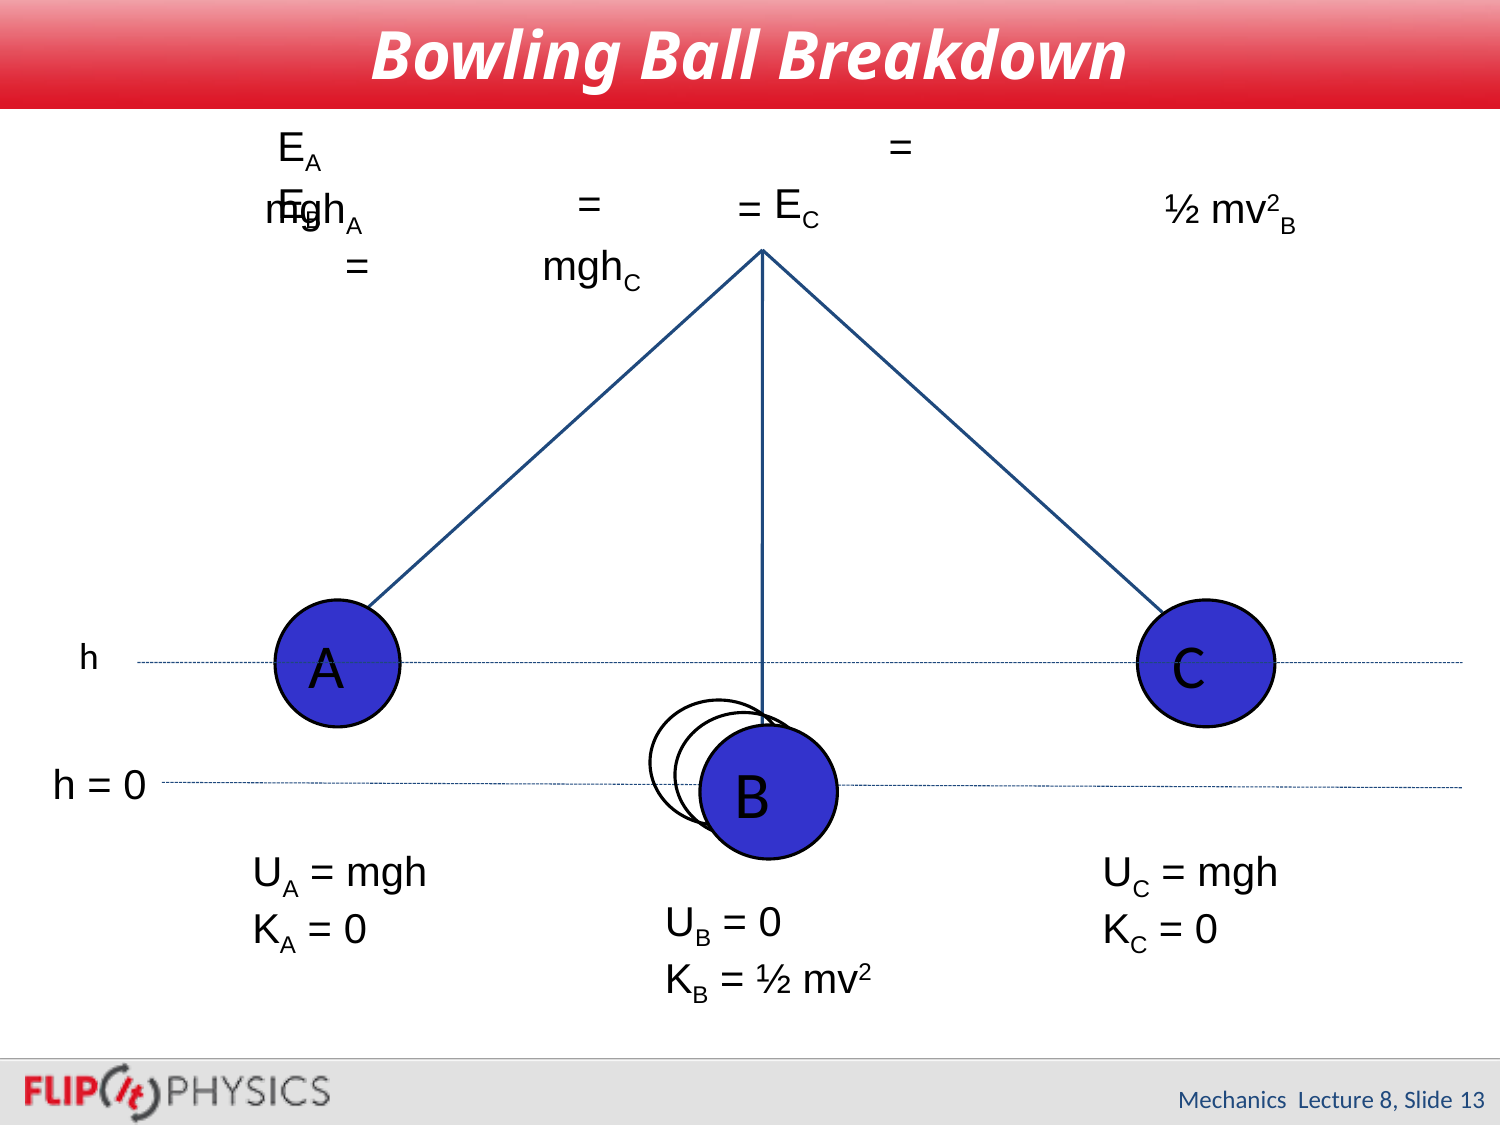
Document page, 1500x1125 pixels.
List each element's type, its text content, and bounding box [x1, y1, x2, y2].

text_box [762, 249, 1163, 613]
text_box [699, 823, 712, 831]
picture [0, 0, 1500, 109]
text_box B [700, 797, 838, 860]
text_box A [275, 672, 400, 727]
text_box h = 0 [38, 750, 162, 815]
picture [0, 1058, 1500, 1125]
text_box [765, 715, 788, 727]
text_box UC = mgh KC = 0 [1087, 837, 1313, 966]
text_box C [1137, 599, 1275, 660]
text_box mghA = ½ mv2B = mghC [249, 174, 1338, 304]
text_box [362, 249, 761, 613]
text_box A [275, 599, 400, 660]
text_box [162, 782, 1463, 788]
text_box UB = 0 KB = ½ mv2 [650, 887, 913, 1016]
text_box C [1138, 672, 1275, 727]
title Bowling Ball Breakdown [75, 15, 1425, 91]
text_box h [64, 624, 114, 685]
text_box EA = EB = EC [262, 112, 1350, 241]
slide_number Mechanics Lecture 8, Slide 13 [1100, 1071, 1500, 1125]
text_box [649, 699, 774, 781]
text_box UA = mgh KA = 0 [237, 837, 463, 966]
text_box [661, 797, 708, 825]
text_box B [700, 724, 837, 781]
